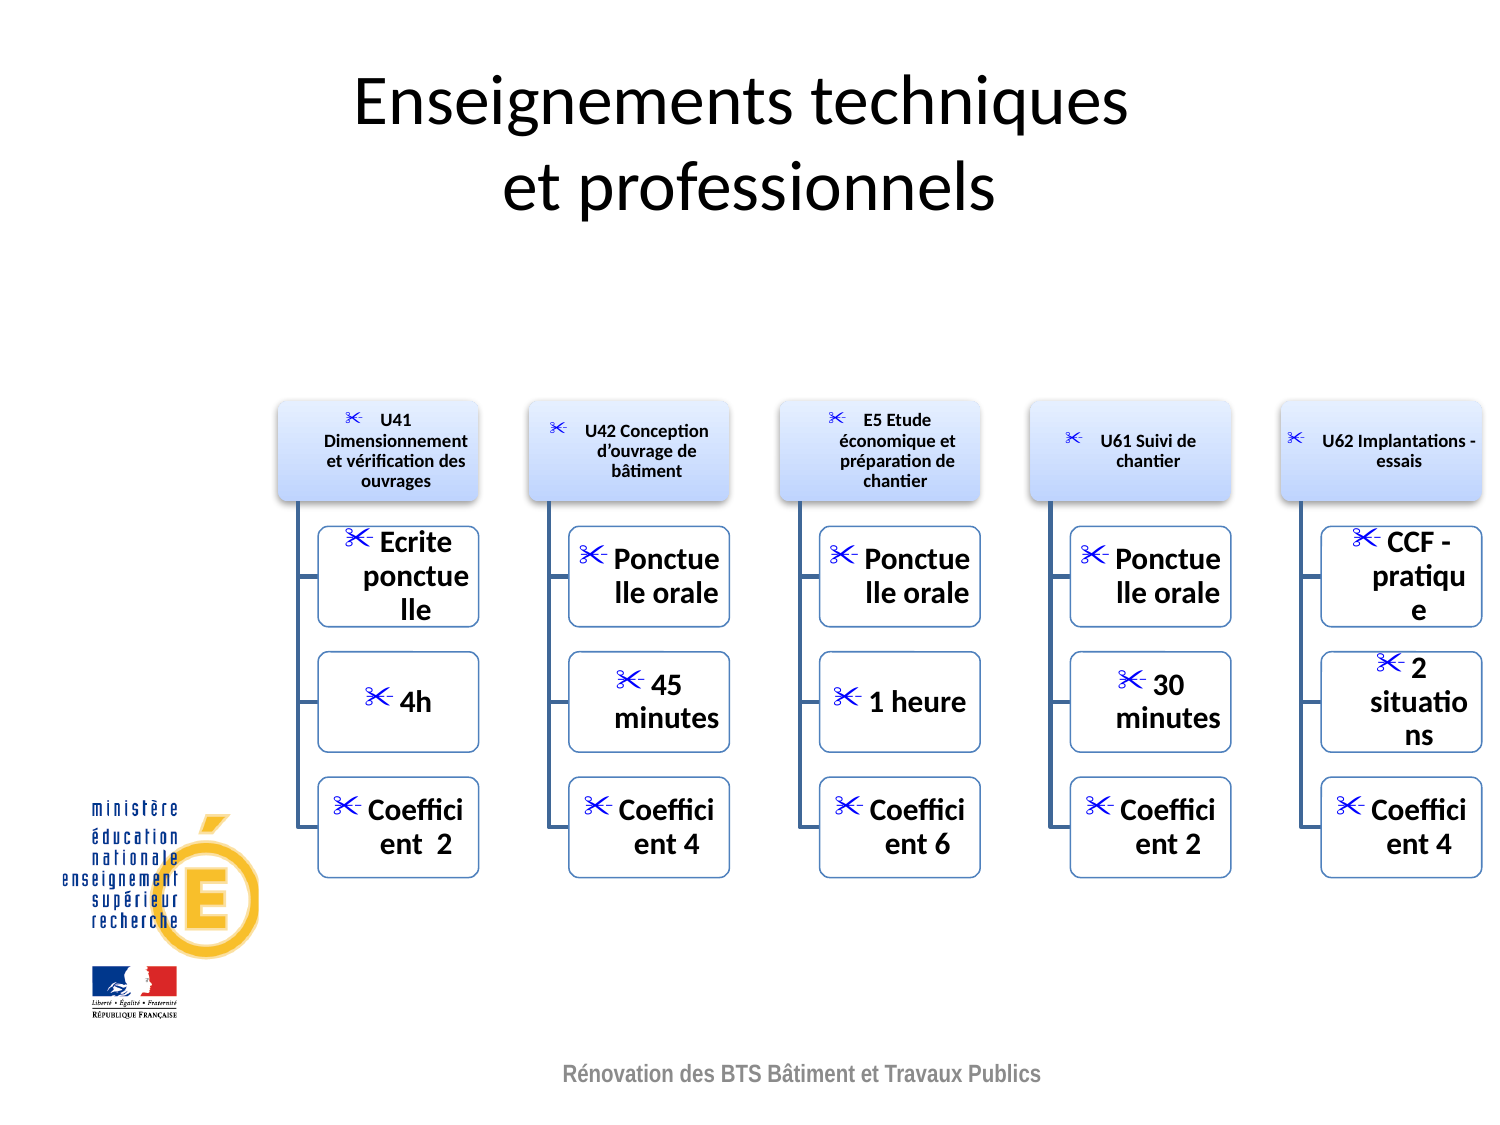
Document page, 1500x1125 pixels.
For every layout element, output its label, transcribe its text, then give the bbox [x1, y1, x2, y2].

title Enseignements techniques et professionnels [0, 44, 1500, 233]
footer Rénovation des BTS Bâtiment et Travaux Publics [512, 1044, 1093, 1103]
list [277, 243, 1483, 1036]
